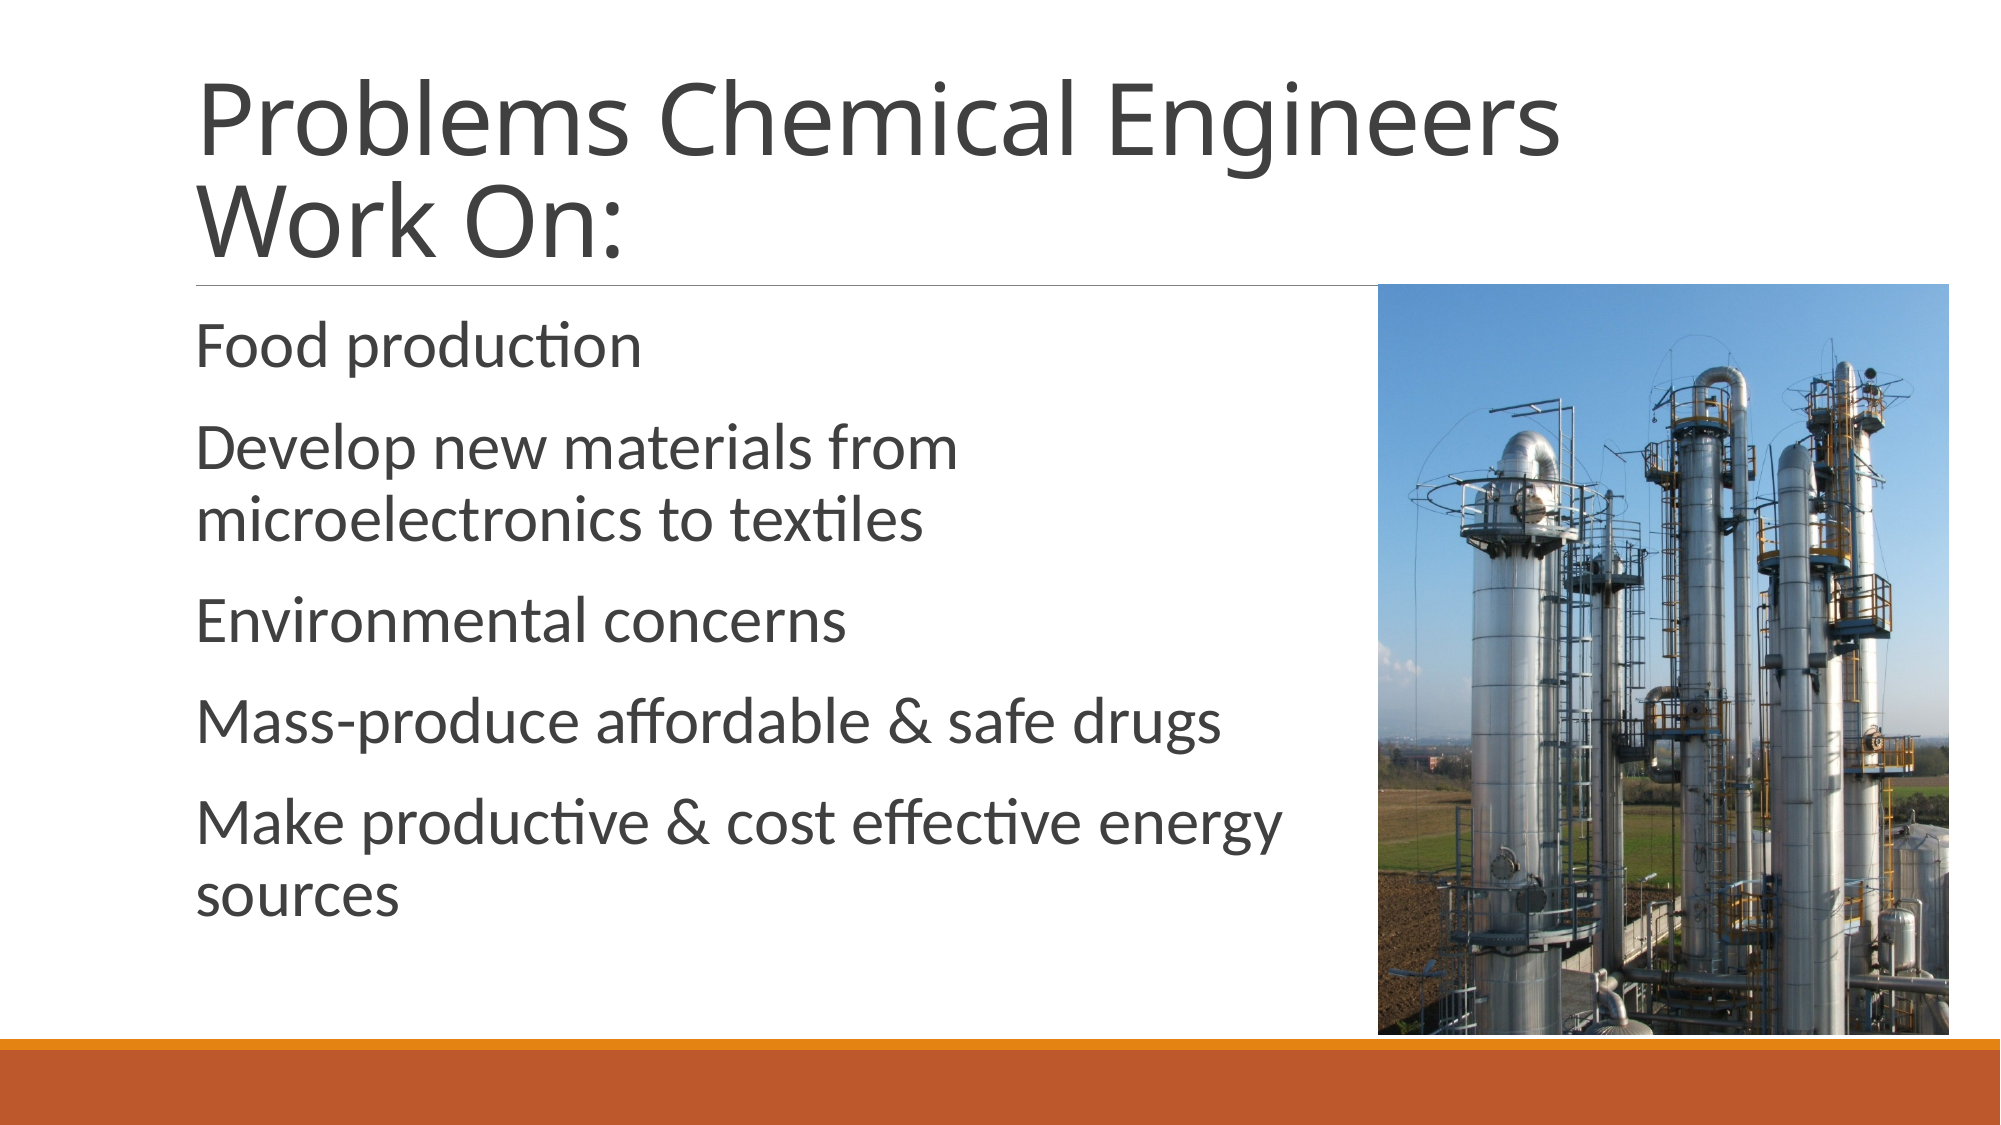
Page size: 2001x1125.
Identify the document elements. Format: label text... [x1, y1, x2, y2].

picture [1378, 284, 1949, 1036]
list Food production Develop new materials from microelectronics to textiles Environmental concerns Mass-produce affordable & safe drugs Make productive & cost effective energy sources [180, 302, 1375, 963]
title Problems Chemical Engineers Work On: [180, 47, 1830, 285]
